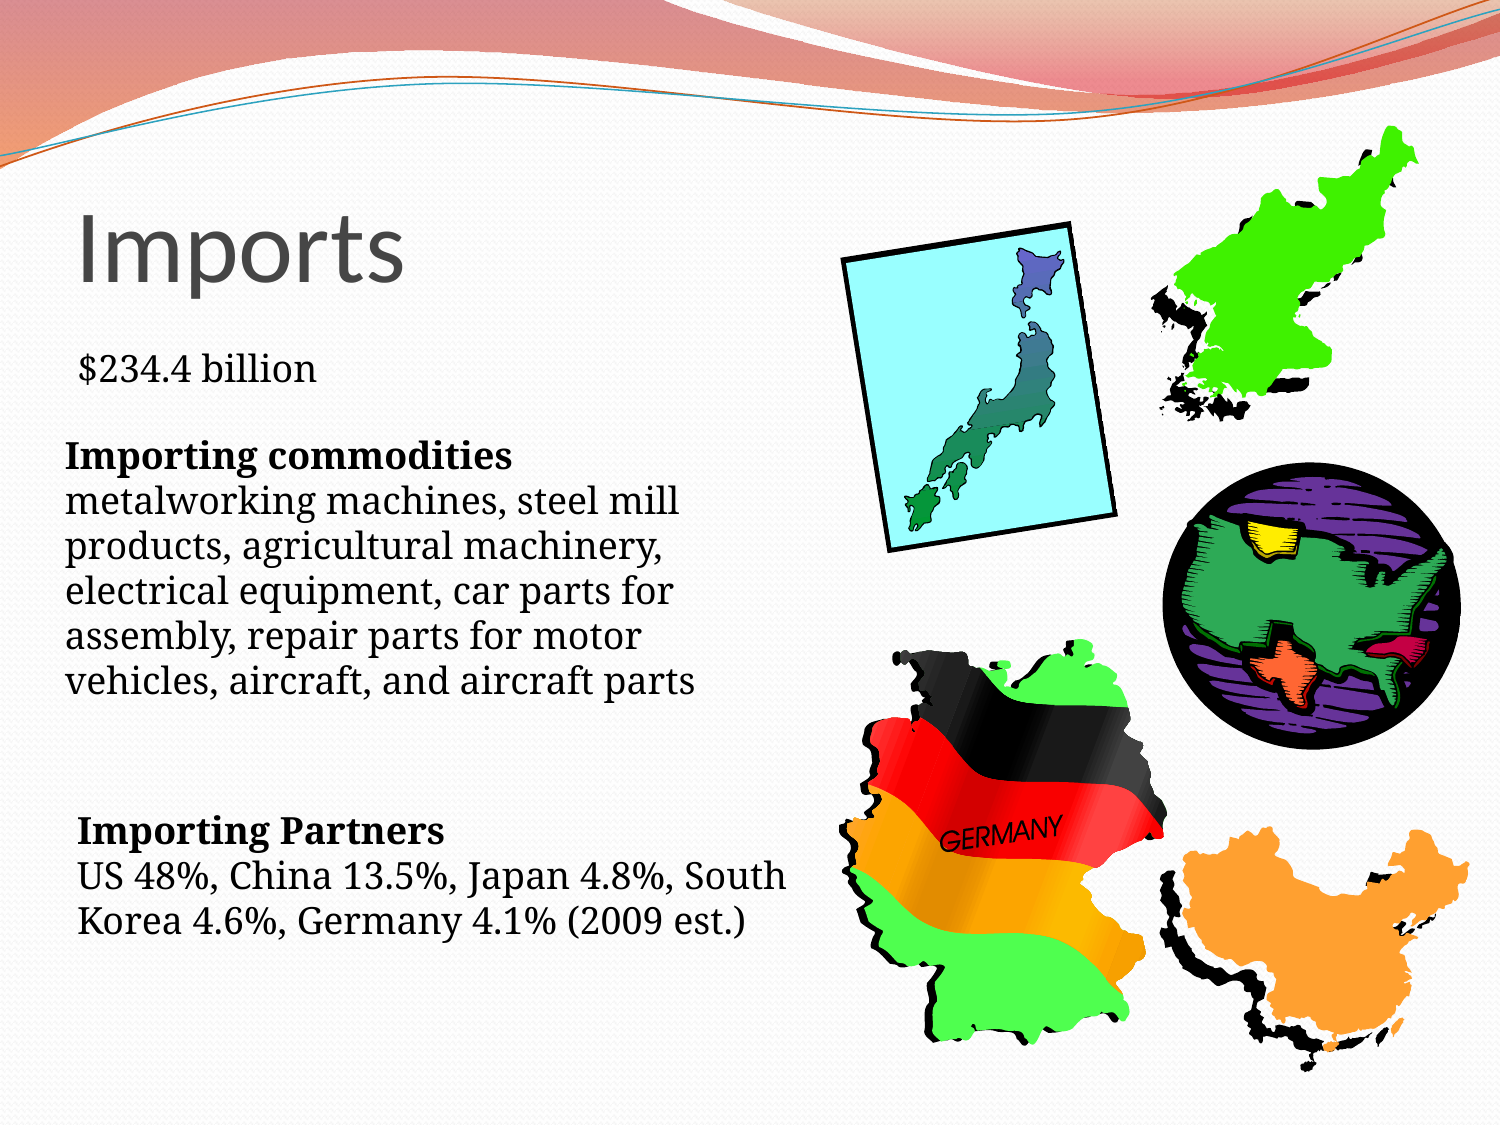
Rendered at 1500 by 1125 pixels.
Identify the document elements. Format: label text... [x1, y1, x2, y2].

picture [1149, 124, 1420, 423]
picture [837, 462, 1462, 1047]
text_box $234.4 billion [62, 337, 413, 398]
picture [1150, 804, 1451, 1069]
picture [862, 237, 1097, 537]
text_box Importing commodities metalworking machines, steel mill products, agricultural machinery, electrical equipment, car parts for assembly, repair parts for motor vehicles, aircraft, and aircraft parts [49, 424, 800, 710]
text_box Importing Partners US 48%, China 13.5%, Japan 4.8%, South Korea 4.6%, Germany 4.1% (2009 est.) [62, 799, 813, 950]
title Imports [75, 115, 1438, 303]
